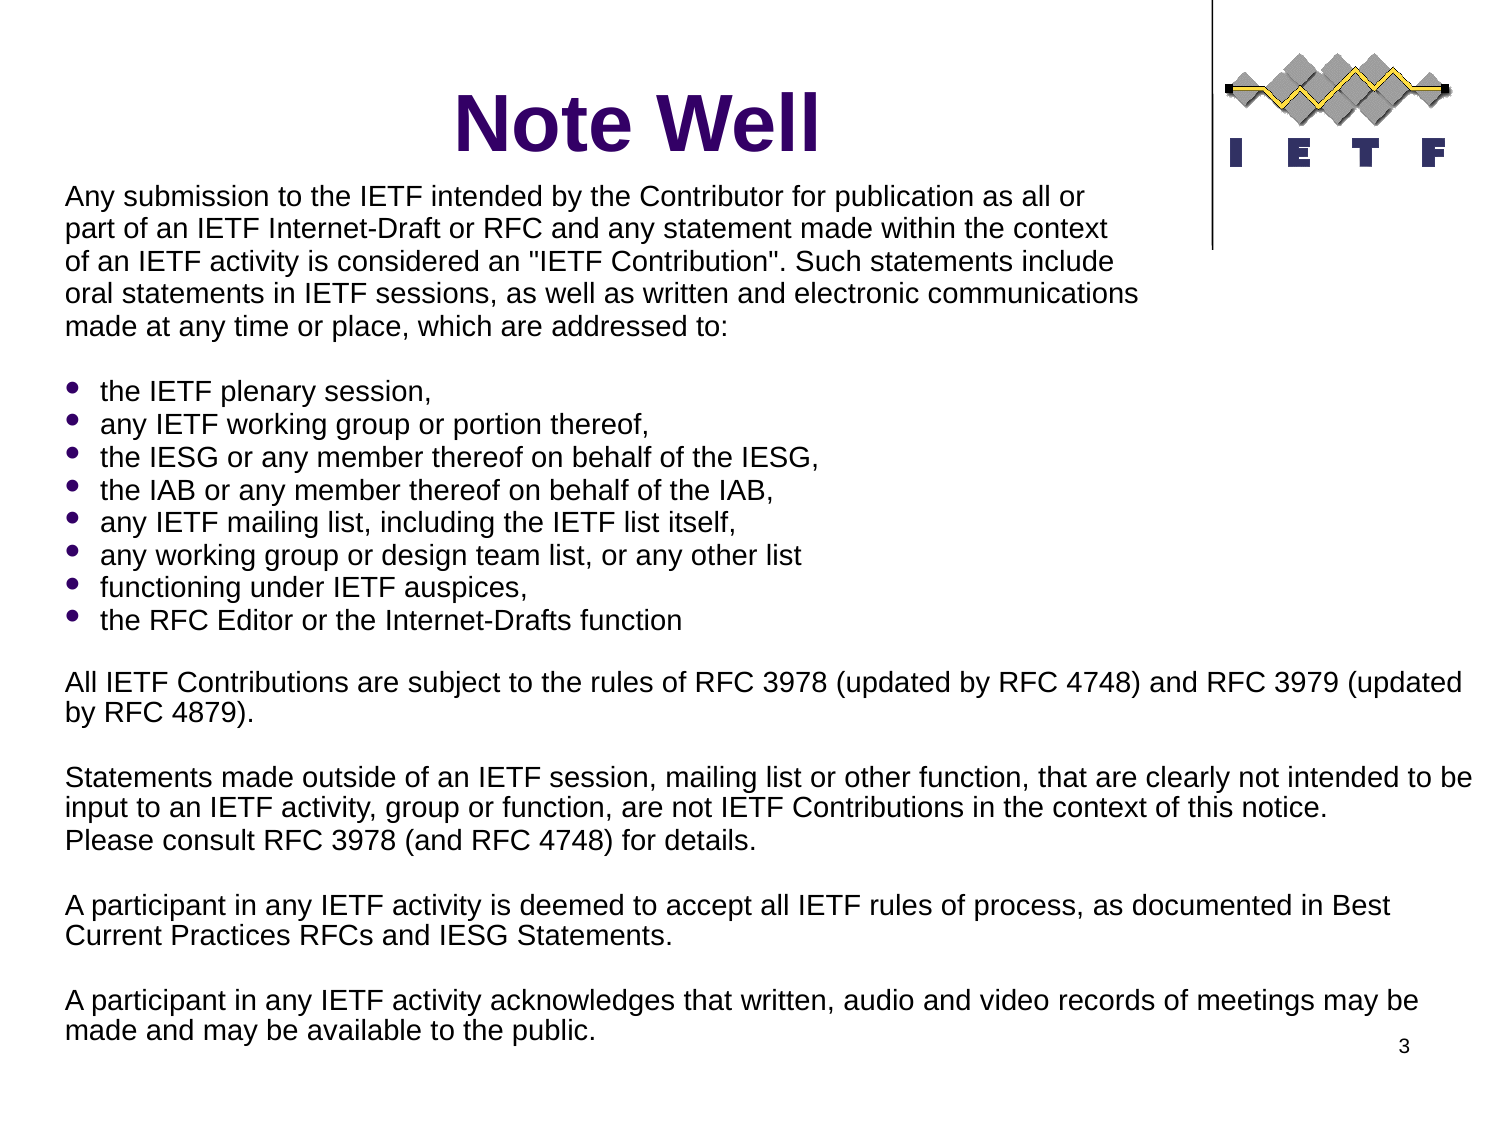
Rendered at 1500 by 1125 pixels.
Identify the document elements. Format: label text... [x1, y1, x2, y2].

title Note Well [74, 19, 1201, 174]
text_box Any submission to the IETF intended by the Contributor for publication as all or part of an IETF Internet-Draft or RFC and any statement made within the context of an IETF activity is considered an "IETF Contribution". Such statements include oral statements in IETF sessions, as well as written and electronic communications made at any time or place, which are addressed to: the IETF plenary session, any IETF working group or portion thereof, the IESG or any member thereof on behalf of the IESG, the IAB or any member thereof on behalf of the IAB, any IETF mailing list, including the IETF list itself, any working group or design team list, or any other list functioning under IETF auspices, the RFC Editor or the Internet-Drafts function All IETF Contributions are subject to the rules of RFC 3978 (updated by RFC 4748) and RFC 3979 (updated by RFC 4879). Statements made outside of an IETF session, mailing list or other function, that are clearly not intended to be input to an IETF activity, group or function, are not IETF Contributions in the context of this notice. Please consult RFC 3978 (and RFC 4748) for details. A participant in any IETF activity is deemed to accept all IETF rules of process, as documented in Best Current Practices RFCs and IESG Statements. A participant in any IETF activity acknowledges that written, audio and video records of meetings may be made and may be available to the public. [50, 174, 1500, 1100]
slide_number 3 [1074, 1024, 1426, 1101]
picture [1212, 37, 1463, 174]
